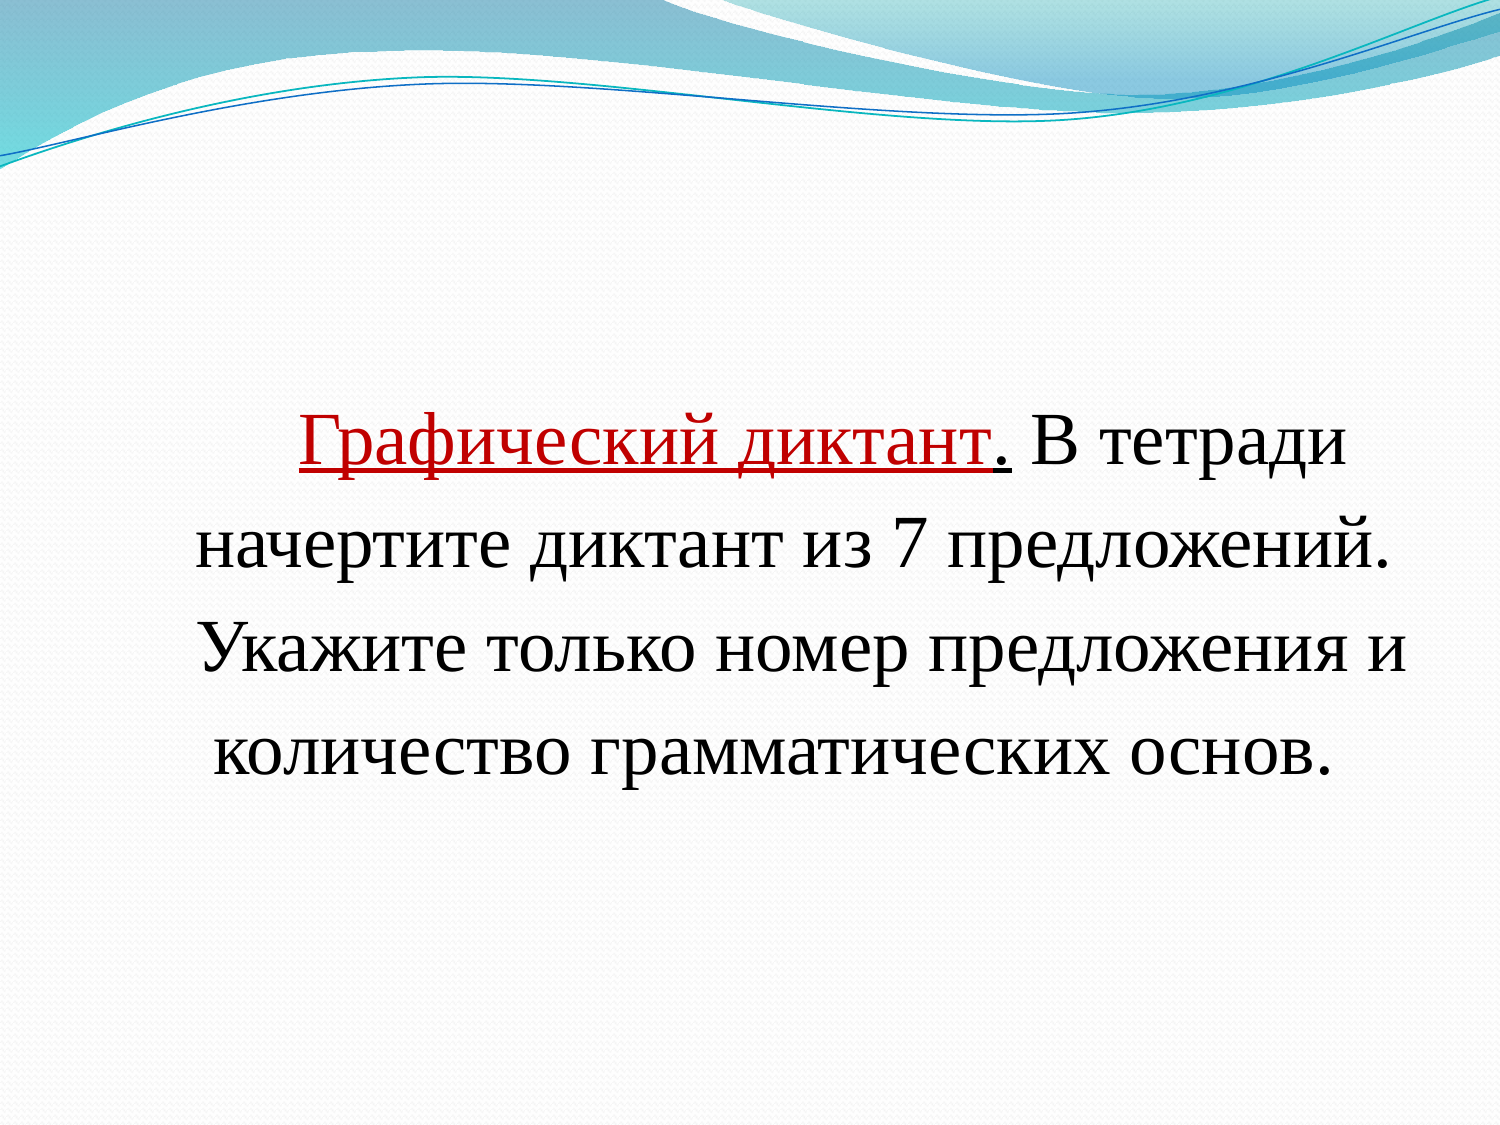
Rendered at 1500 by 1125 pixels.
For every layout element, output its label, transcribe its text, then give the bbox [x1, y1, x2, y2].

text_box Графический диктант. В тетради начертите диктант из 7 предложений. Укажите только номер предложения и количество грамматических основ. [105, 368, 1430, 797]
